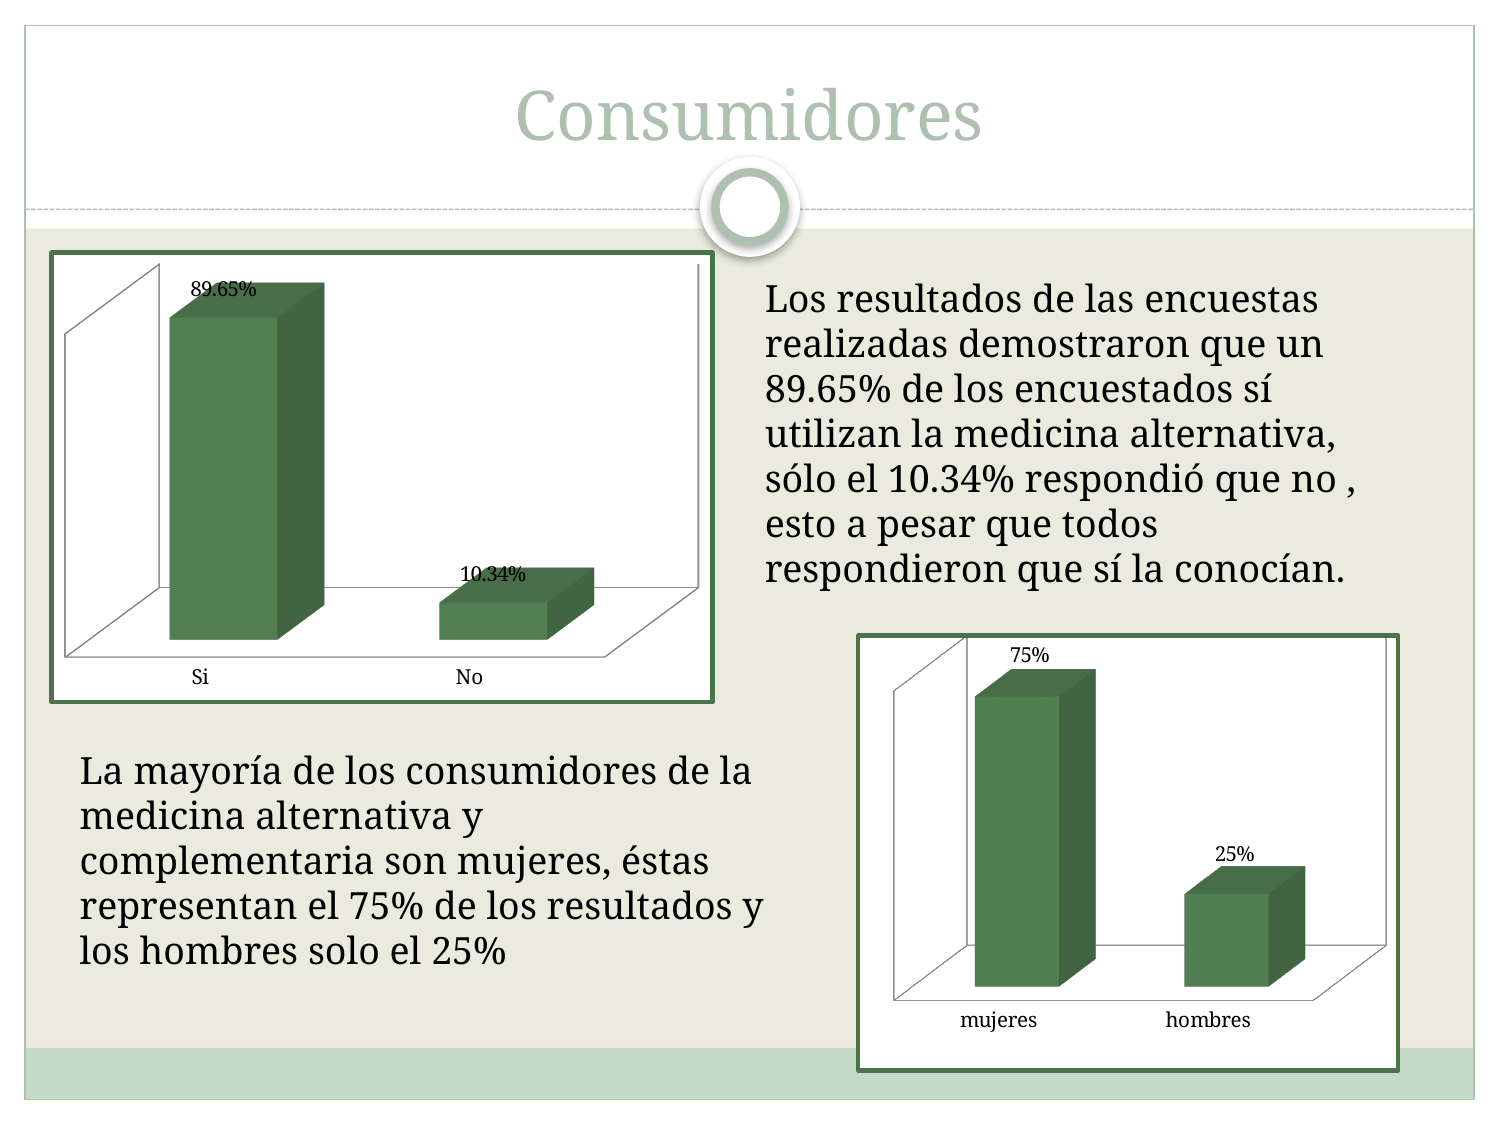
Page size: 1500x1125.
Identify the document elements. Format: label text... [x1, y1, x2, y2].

text_box La mayoría de los consumidores de la medicina alternativa y complementaria son mujeres, éstas representan el 75% de los resultados y los hombres solo el 25% [64, 739, 798, 1025]
text_box Los resultados de las encuestas realizadas demostraron que un 89.65% de los encuestados sí utilizan la medicina alternativa, sólo el 10.34% respondió que no , esto a pesar que todos respondieron que sí la conocían. [750, 267, 1400, 597]
title Consumidores [49, 37, 1450, 162]
chart [856, 633, 1401, 1073]
chart [49, 250, 715, 705]
